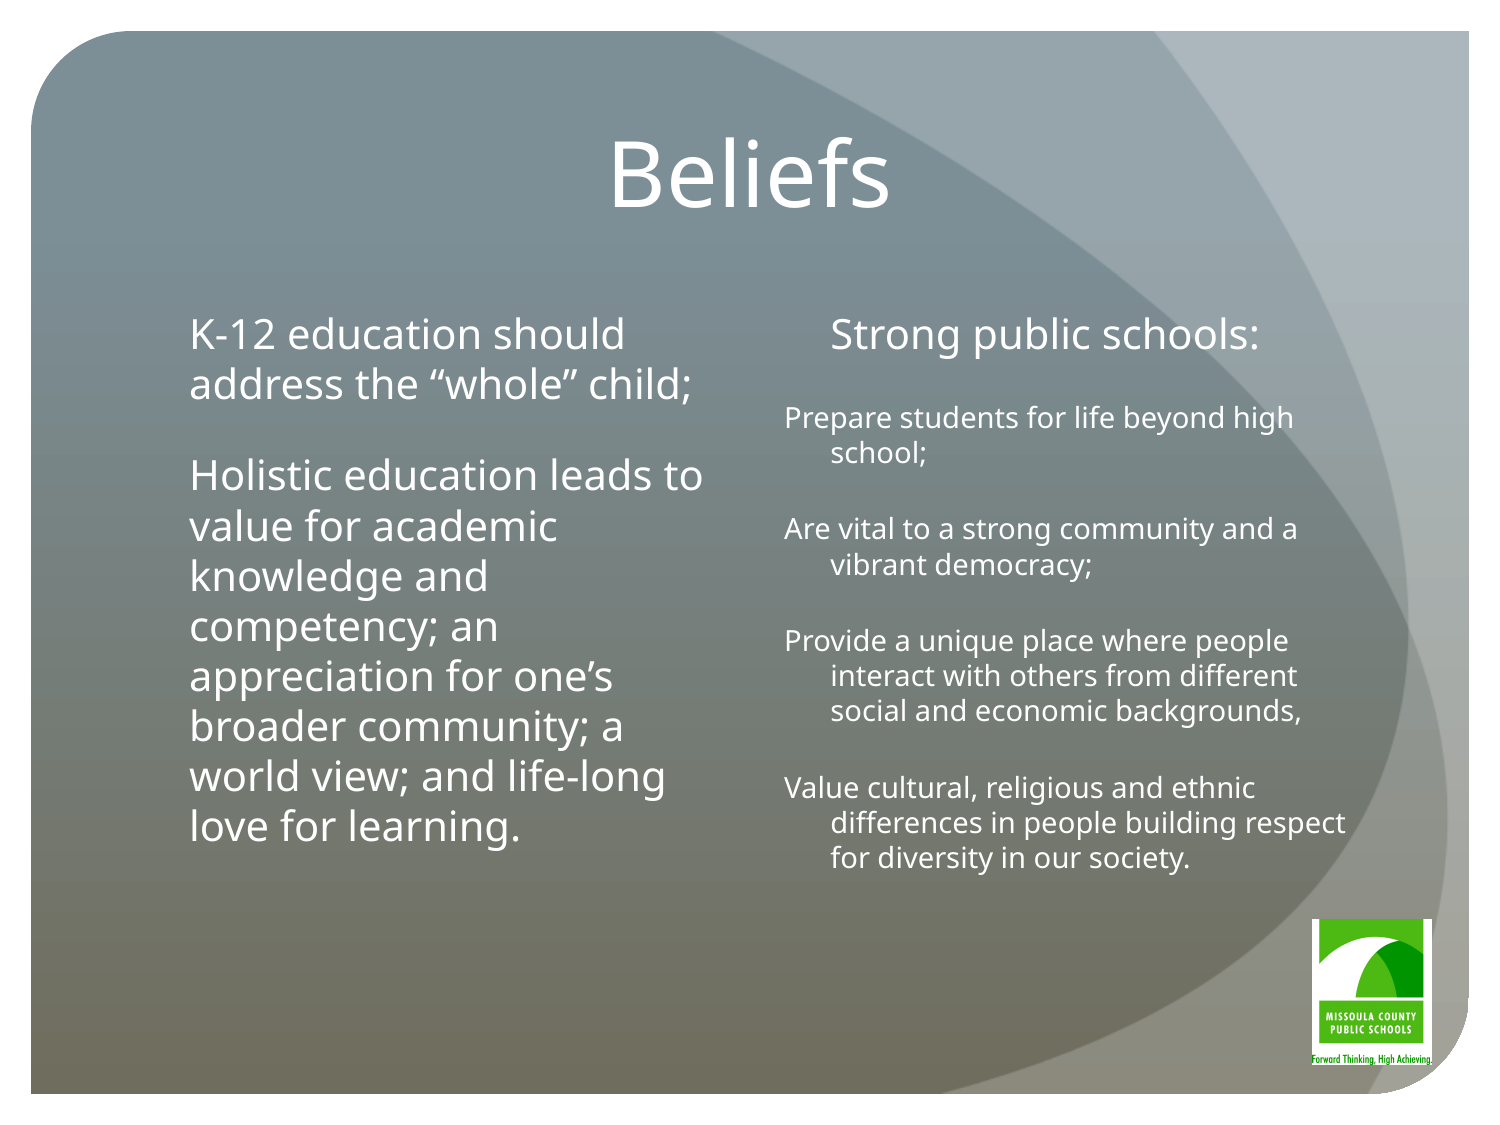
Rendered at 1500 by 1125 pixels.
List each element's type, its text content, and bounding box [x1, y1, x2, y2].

title Beliefs [127, 62, 1372, 234]
list Strong public schools: Prepare students for life beyond high school; Are vital to a strong community and a vibrant democracy; Provide a unique place where people interact with others from different social and economic backgrounds, Value cultural, religious and ethnic differences in people building respect for diversity in our society. [769, 299, 1370, 993]
list K-12 education should address the “whole” child; Holistic education leads to value for academic knowledge and competency; an appreciation for one’s broader community; a world view; and life-long love for learning. [127, 299, 728, 993]
picture [24, 30, 1473, 1094]
